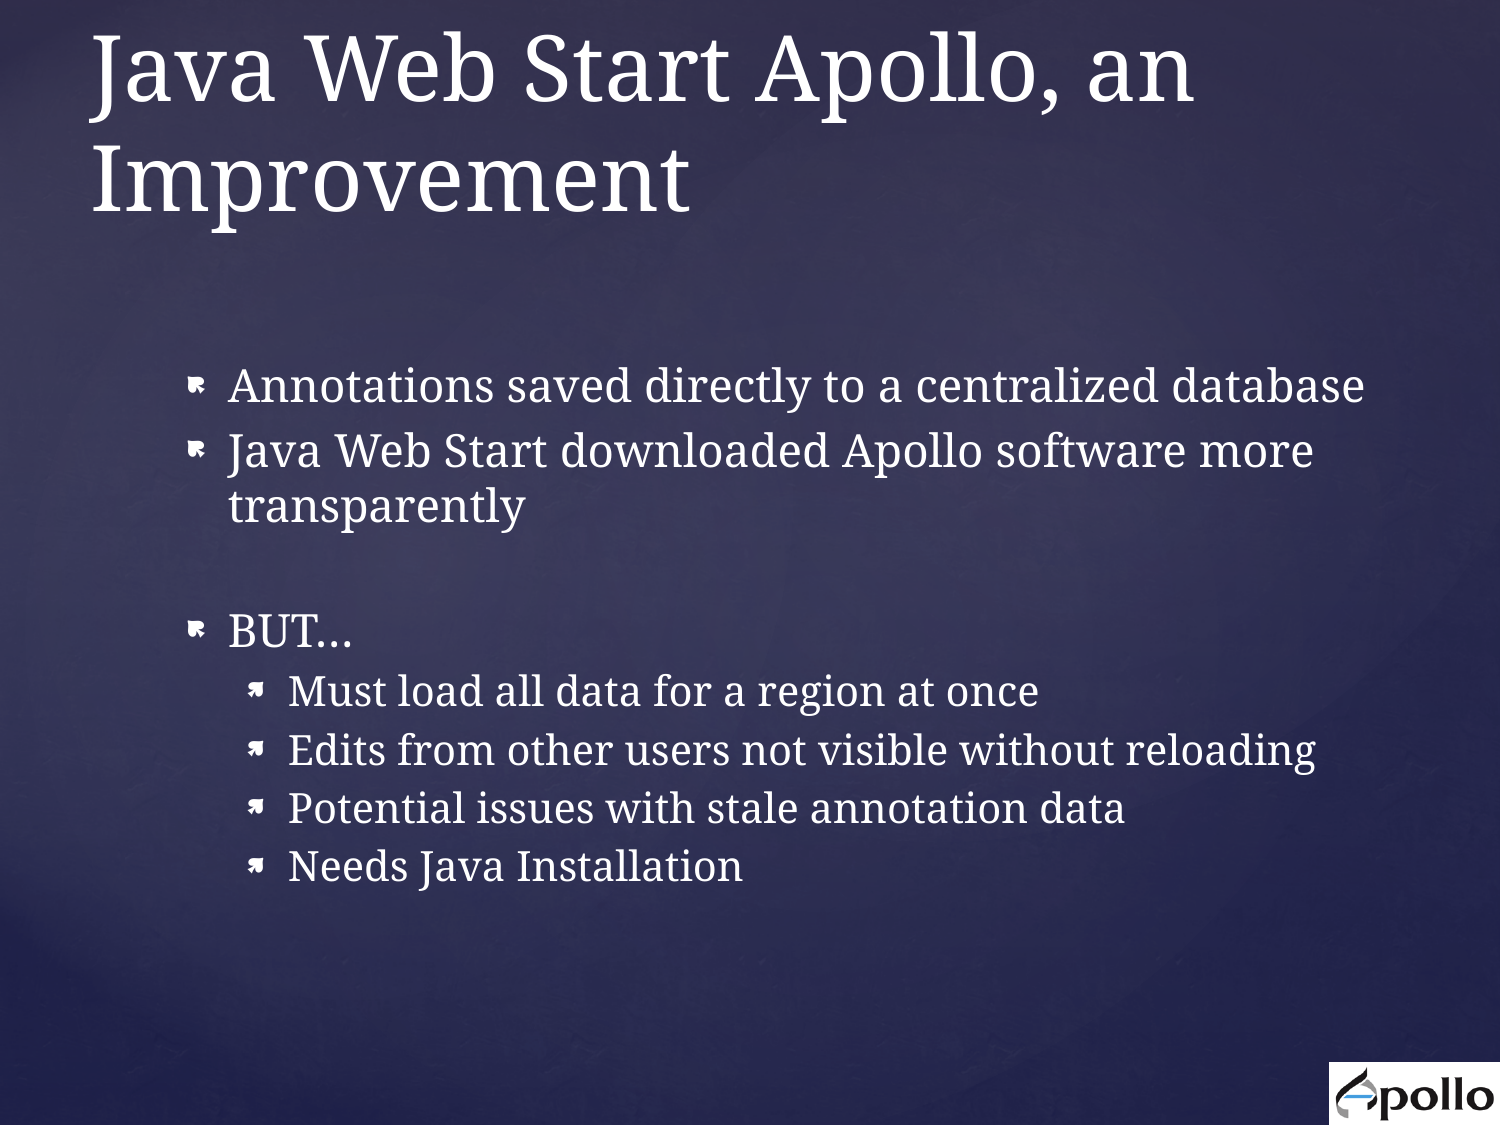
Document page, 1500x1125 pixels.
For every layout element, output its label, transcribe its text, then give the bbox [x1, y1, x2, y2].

title Java Web Start Apollo, an Improvement [75, 87, 1313, 238]
list Annotations saved directly to a centralized database Java Web Start downloaded Apollo software more transparently BUT… Must load all data for a region at once Edits from other users not visible without reloading Potential issues with stale annotation data Needs Java Installation [167, 277, 1430, 1031]
picture [1328, 1062, 1500, 1125]
